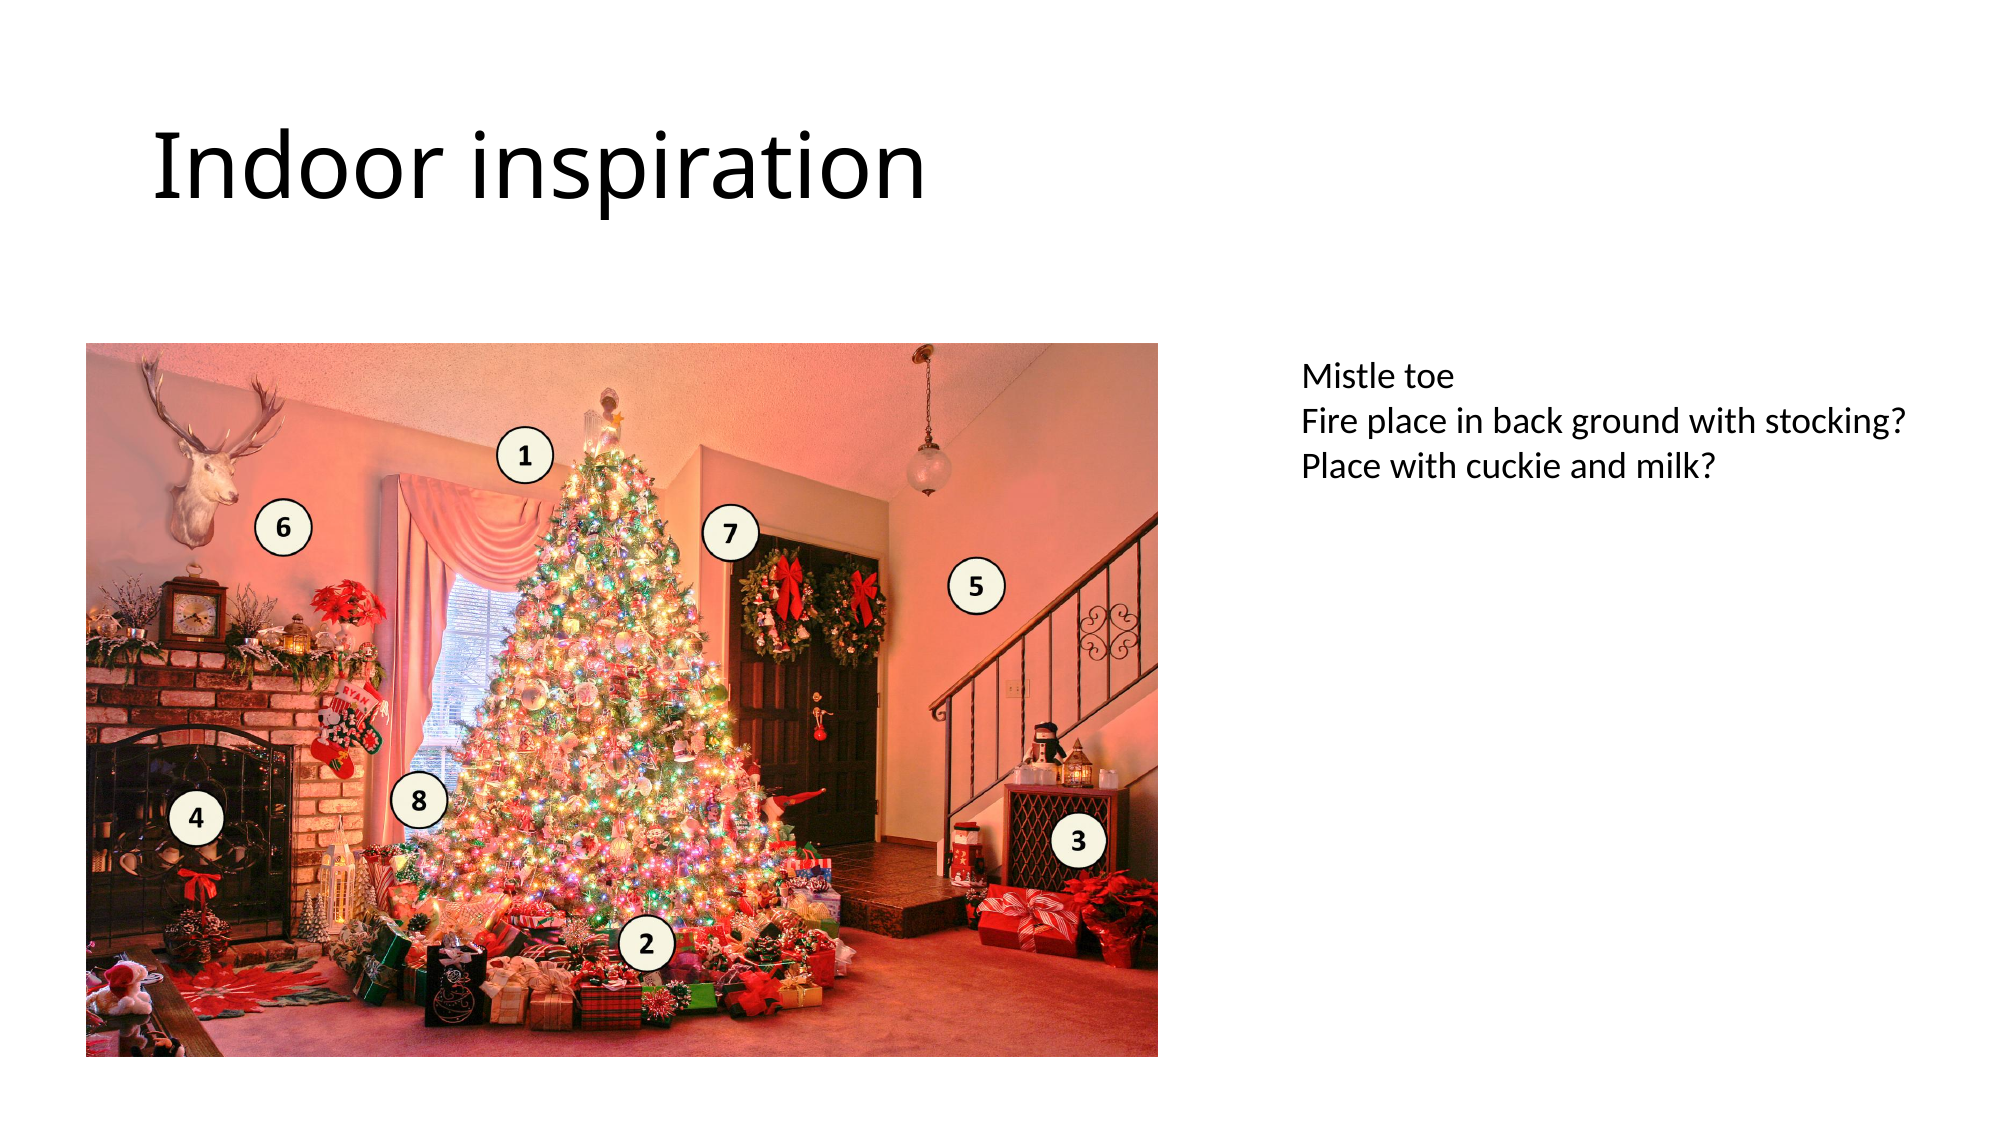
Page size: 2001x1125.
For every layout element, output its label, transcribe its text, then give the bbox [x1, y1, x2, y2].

text_box Mistle toe Fire place in back ground with stocking? Place with cuckie and milk? [1286, 343, 1923, 493]
title Indoor inspiration [137, 59, 1863, 278]
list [86, 343, 1158, 1058]
